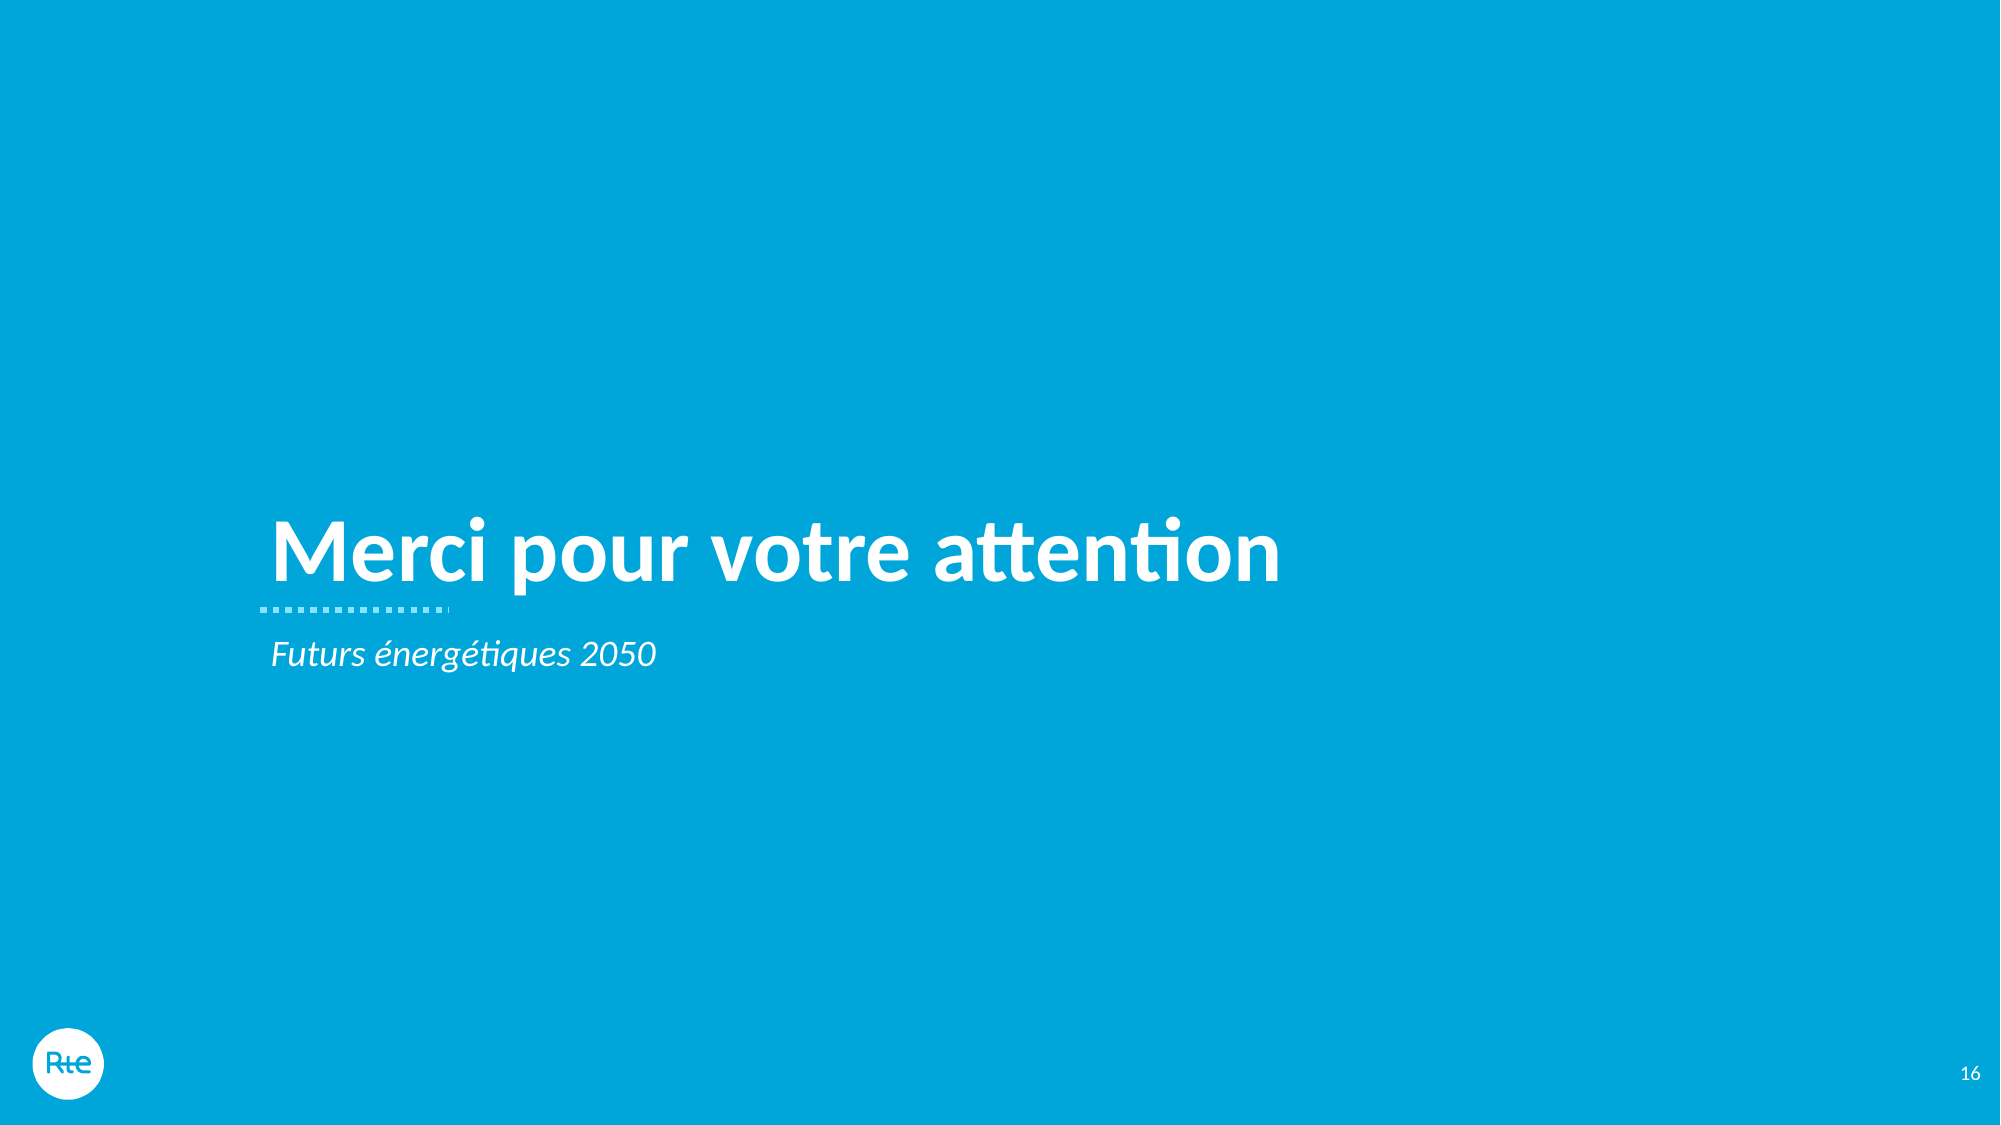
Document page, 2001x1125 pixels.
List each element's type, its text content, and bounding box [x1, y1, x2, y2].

title Merci pour votre attention [255, 491, 1355, 598]
subtitle Futurs énergétiques 2050 [255, 621, 1357, 697]
